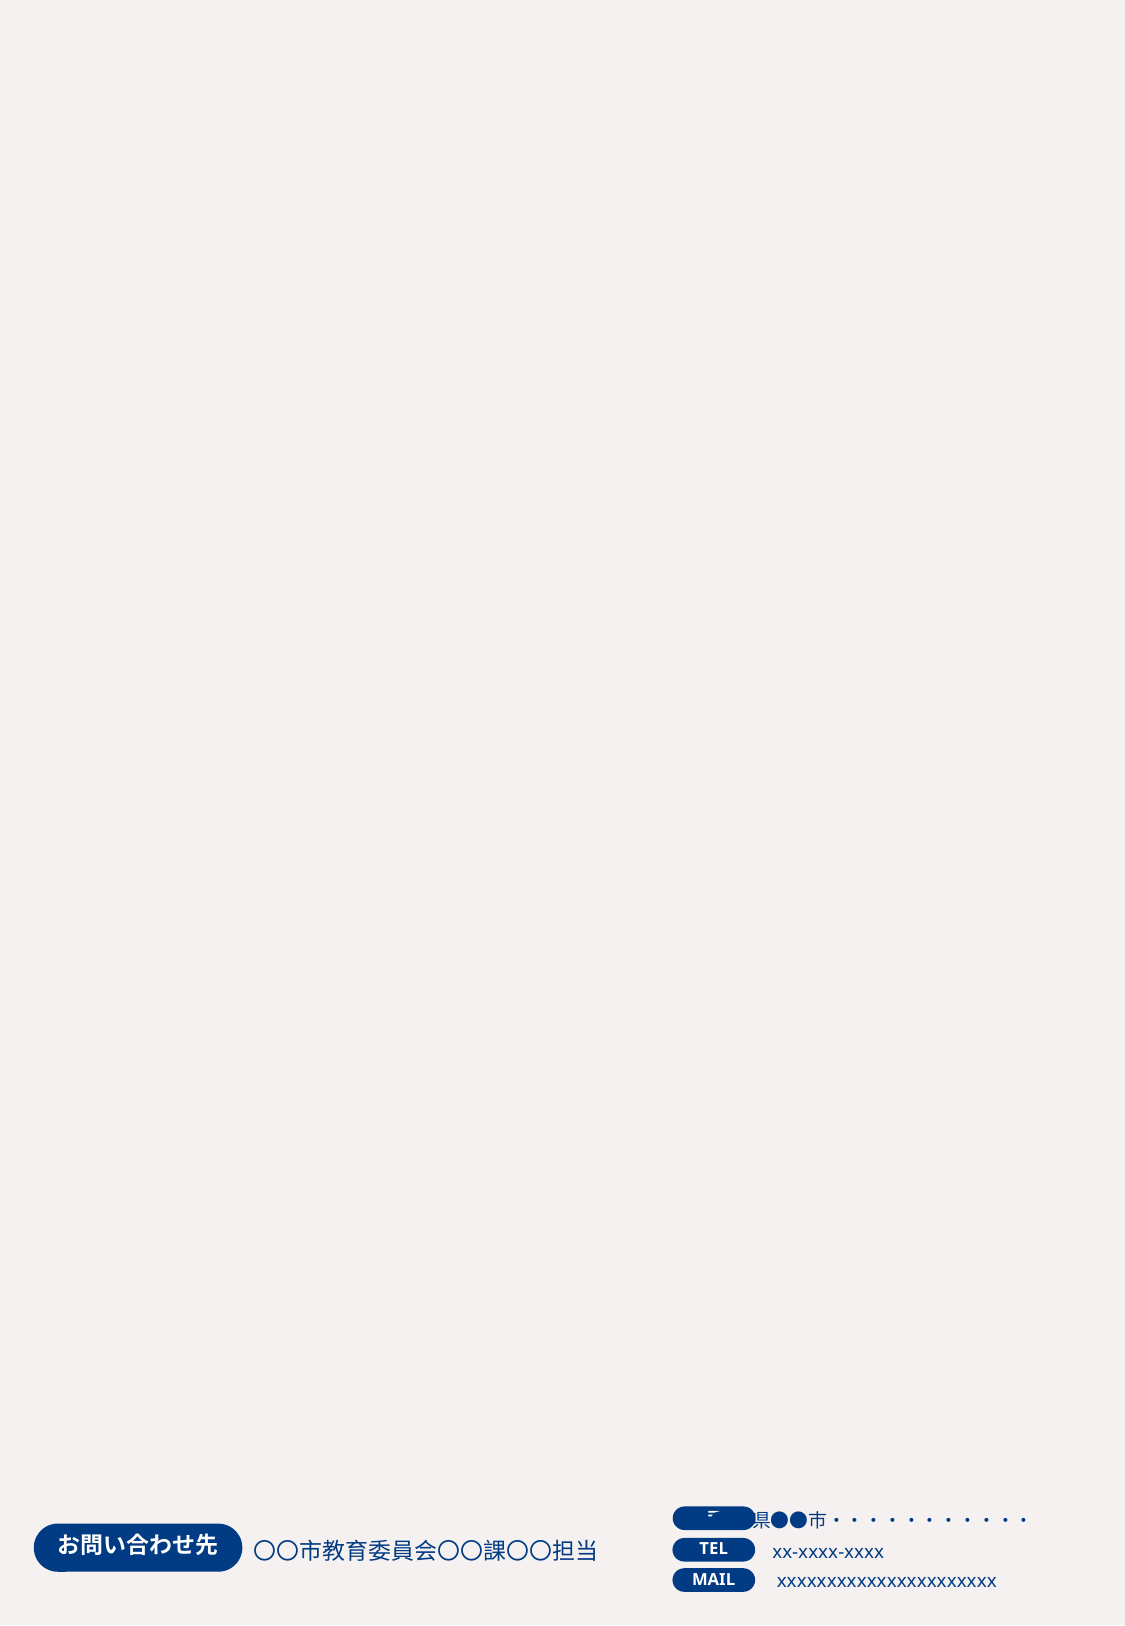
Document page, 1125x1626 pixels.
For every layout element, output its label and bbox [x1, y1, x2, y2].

text_box [33, 1506, 1012, 1592]
